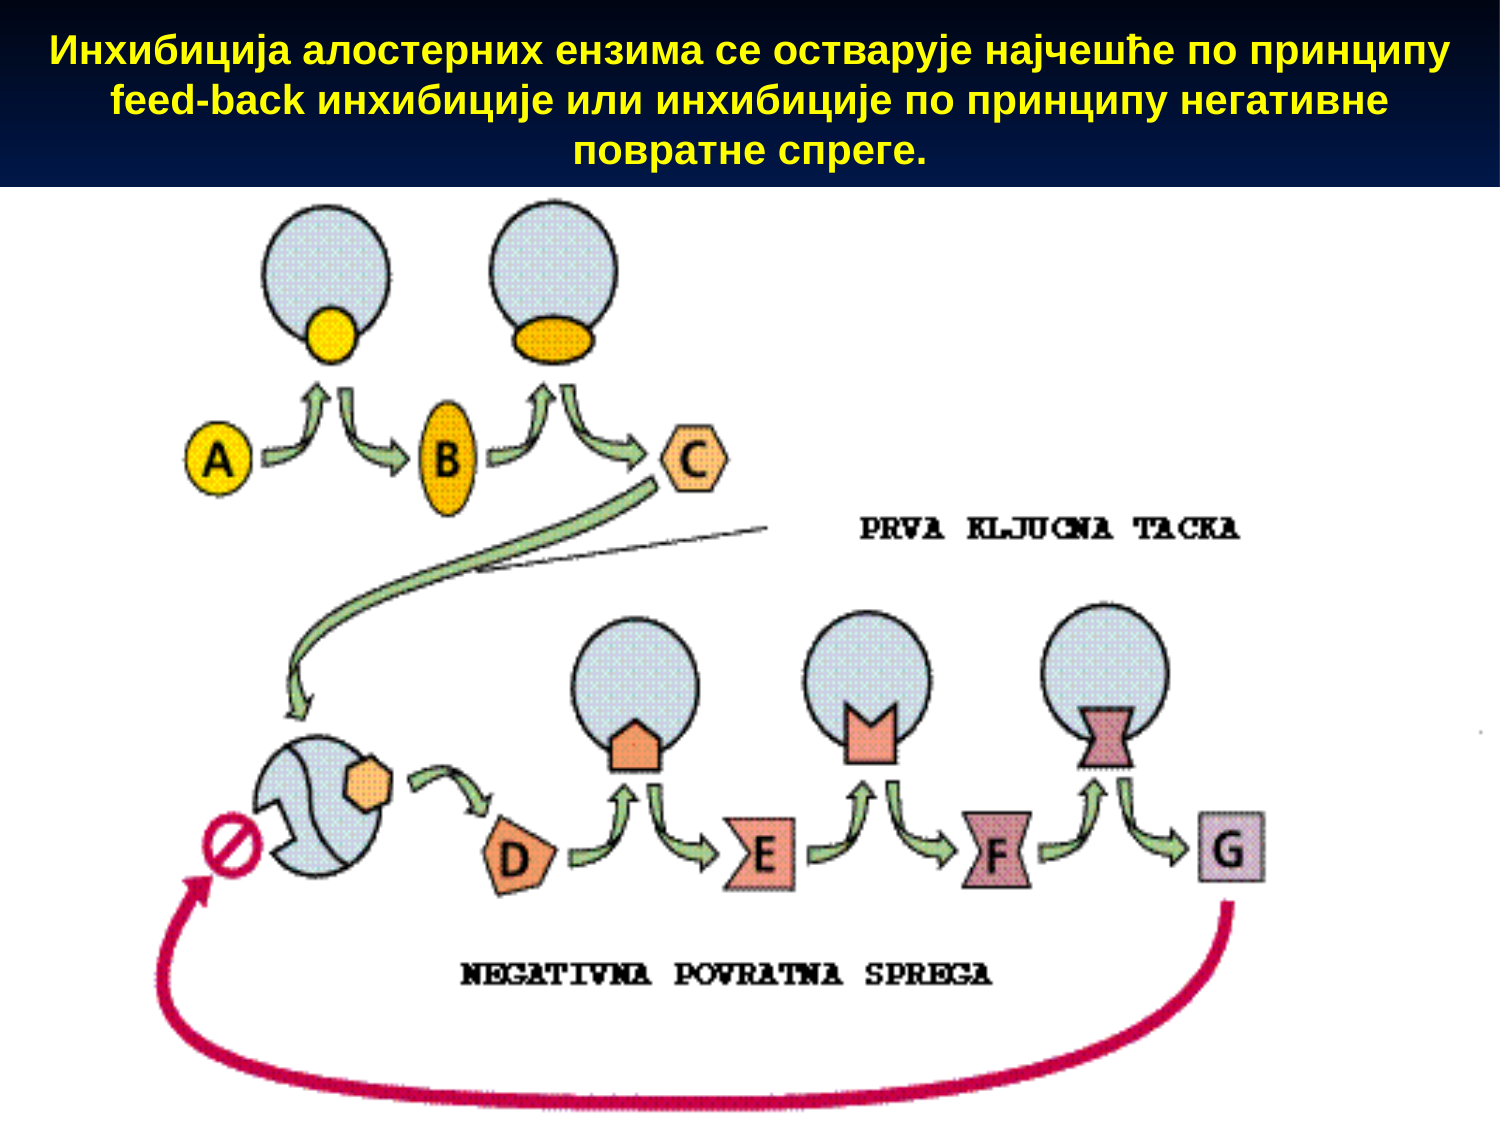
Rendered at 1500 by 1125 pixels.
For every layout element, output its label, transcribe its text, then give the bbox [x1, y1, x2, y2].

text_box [0, 187, 1500, 1125]
title Инхибиција алостерних ензима се остварује најчешће по принципу feеd-back инхибиције или инхибиције по принципу негативне повратне спреге. [0, 74, 1500, 187]
